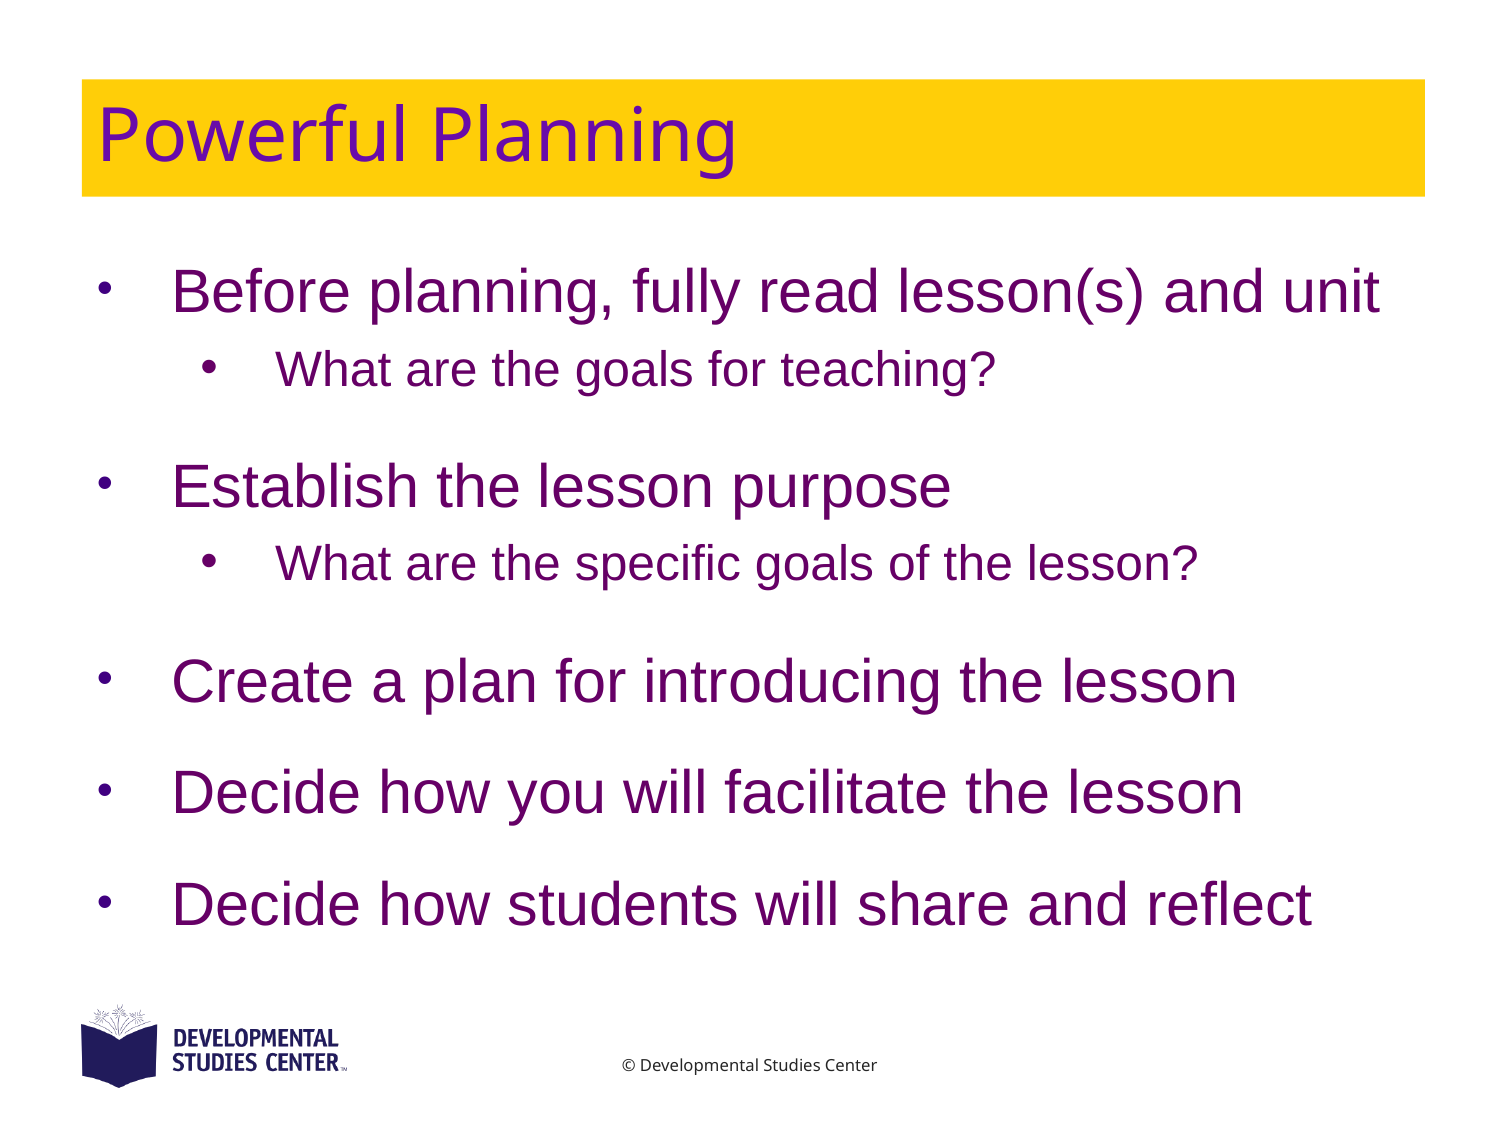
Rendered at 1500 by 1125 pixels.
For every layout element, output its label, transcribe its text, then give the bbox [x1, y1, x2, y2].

picture [81, 1005, 347, 1088]
list Before planning, fully read lesson(s) and unit What are the goals for teaching? Establish the lesson purpose What are the specific goals of the lesson? Create a plan for introducing the lesson Decide how you will facilitate the lesson Decide how students will share and reflect [81, 243, 1425, 1005]
title Powerful Planning [81, 79, 1425, 197]
